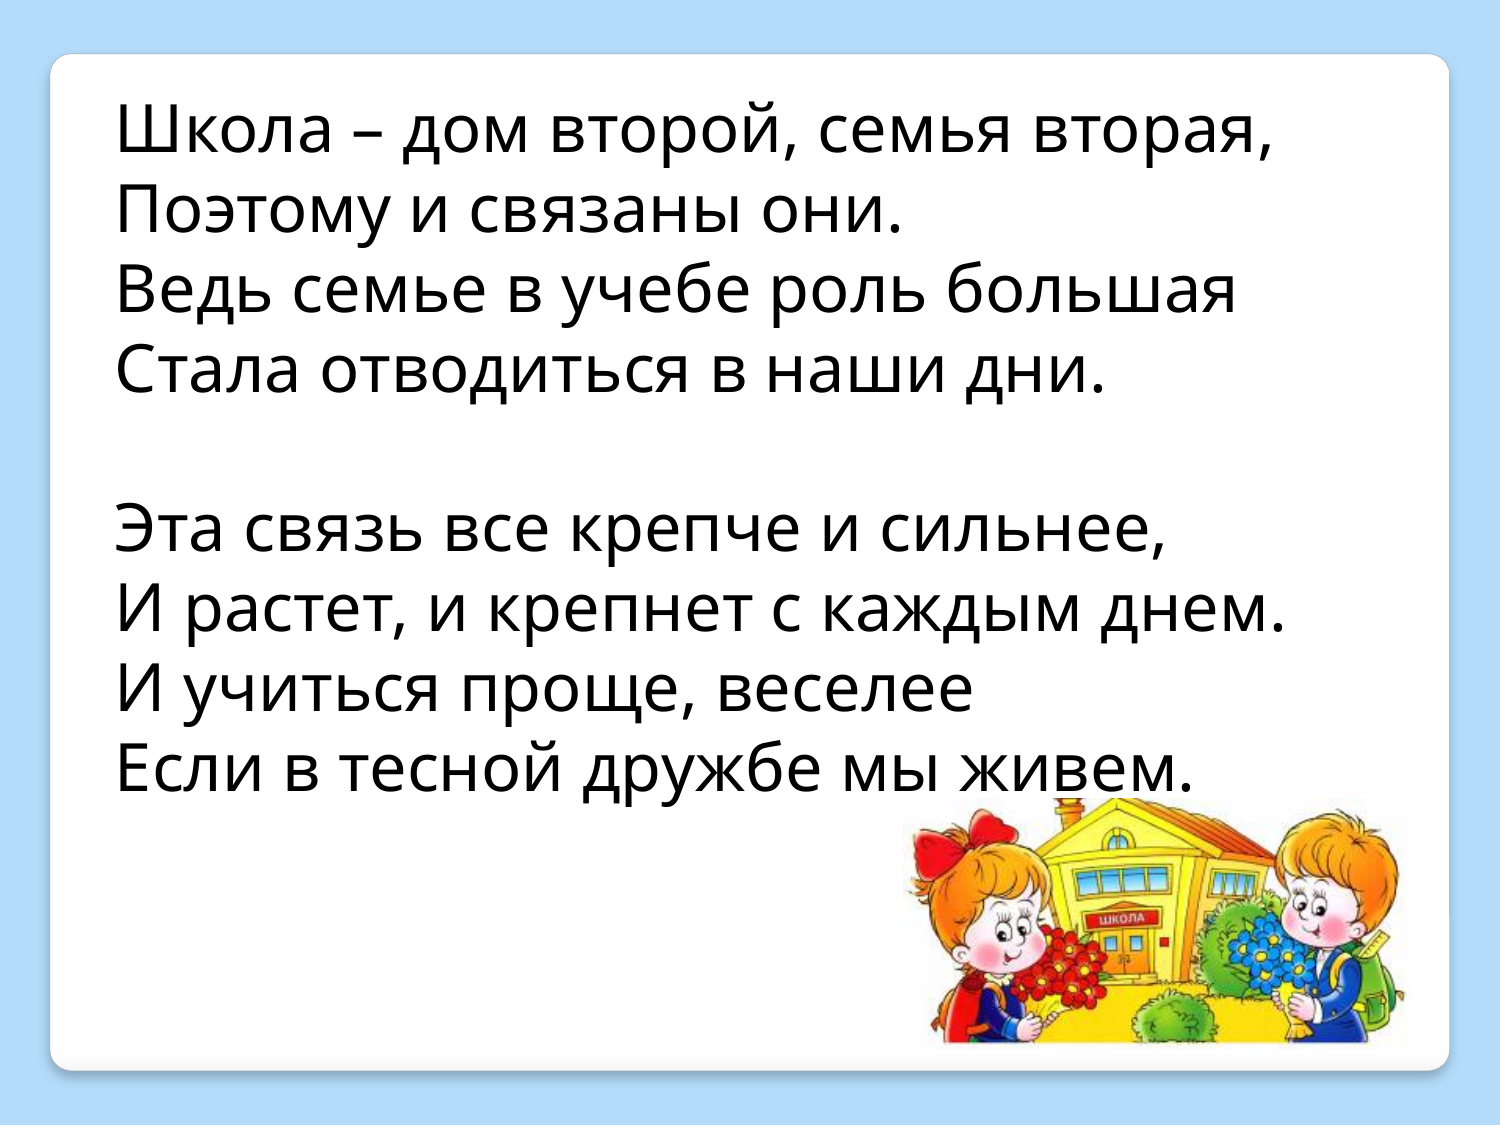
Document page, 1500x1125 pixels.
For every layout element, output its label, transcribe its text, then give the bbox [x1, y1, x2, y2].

text_box Школа – дом второй, семья вторая, Поэтому и связаны они. Ведь семье в учебе роль большая Стала отводиться в наши дни. Эта связь все крепче и сильнее, И растет, и крепнет с каждым днем. И учиться проще, веселее Если в тесной дружбе мы живем. [100, 78, 1412, 813]
picture [903, 798, 1412, 1052]
